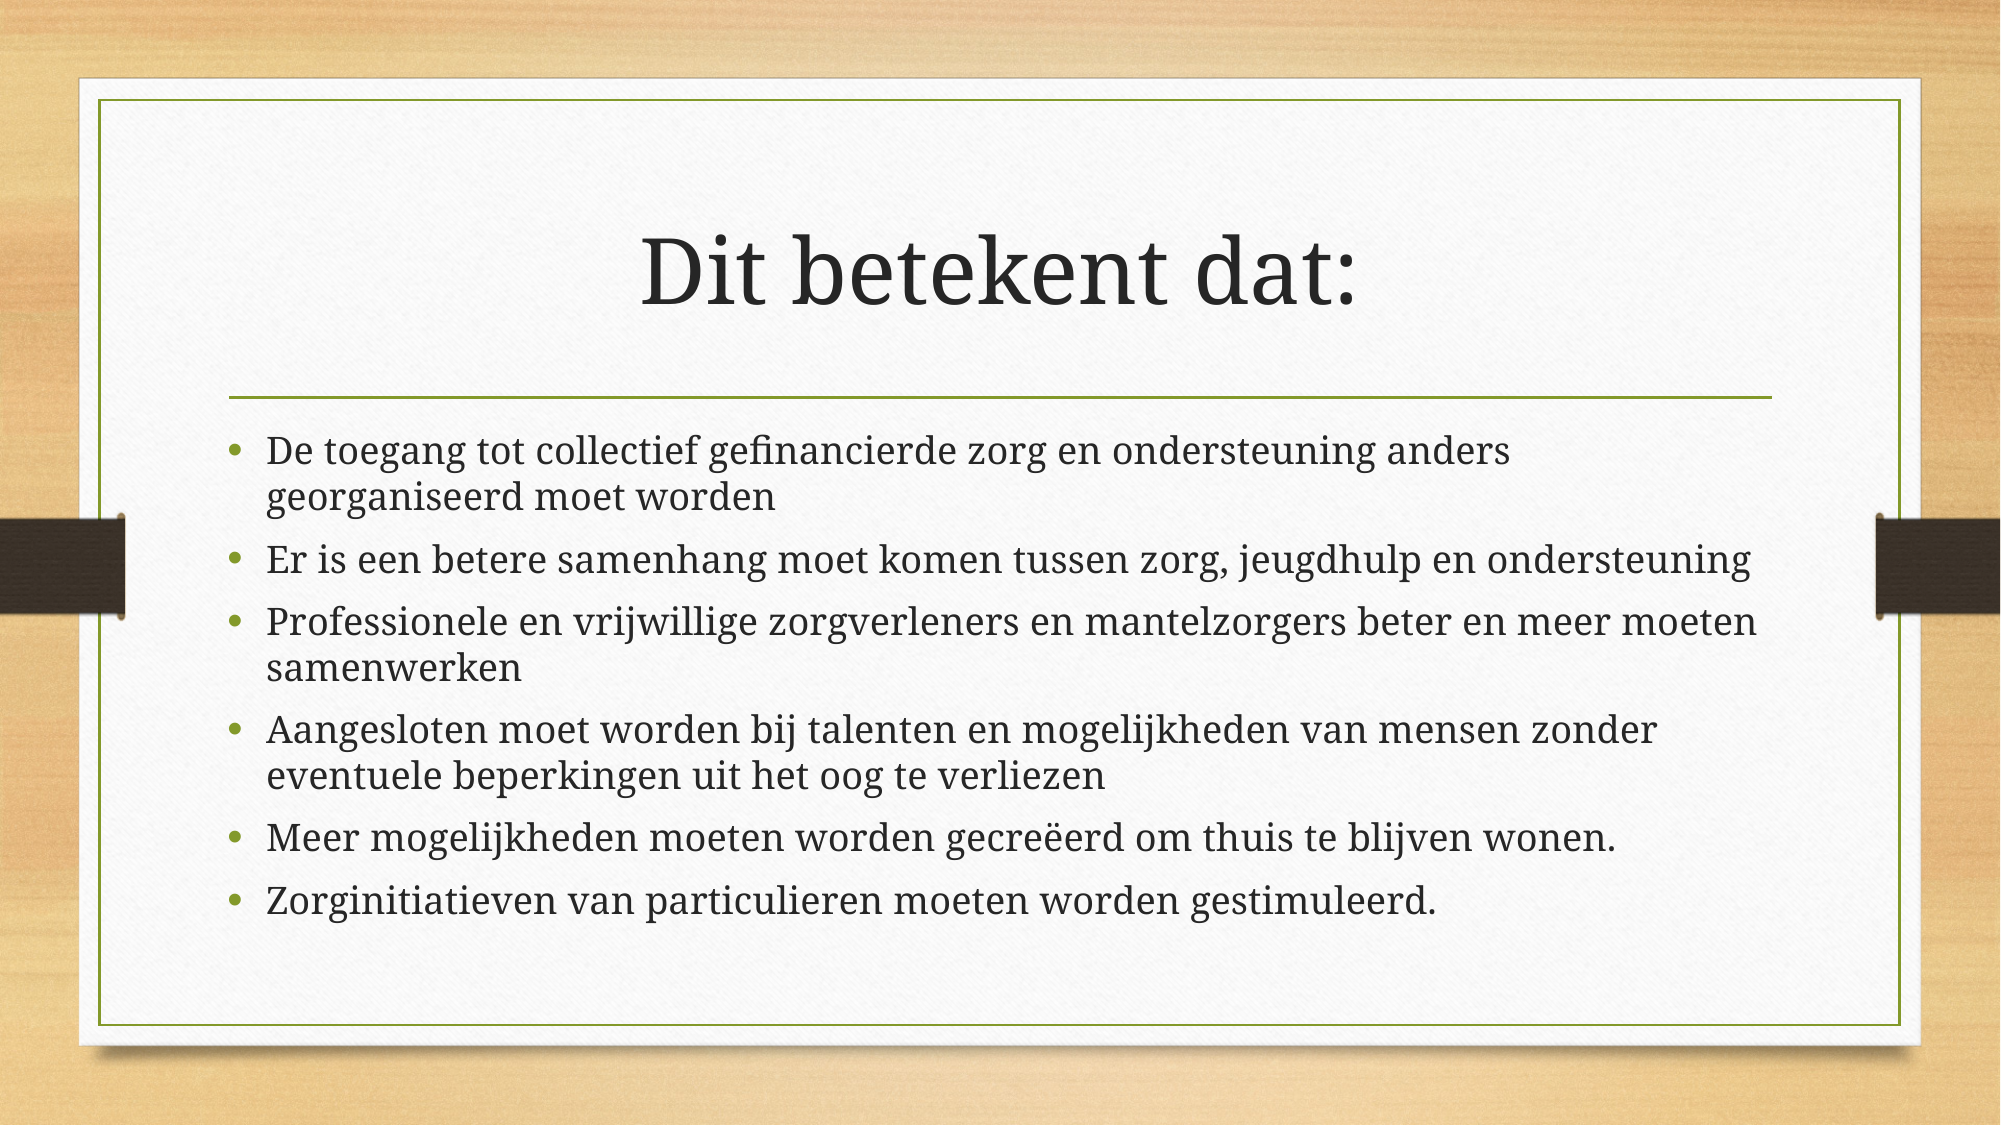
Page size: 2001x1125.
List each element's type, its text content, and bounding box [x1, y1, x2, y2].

title Dit betekent dat: [212, 161, 1788, 375]
list De toegang tot collectief gefinancierde zorg en ondersteuning anders georganiseerd moet worden Er is een betere samenhang moet komen tussen zorg, jeugdhulp en ondersteuning Professionele en vrijwillige zorgverleners en mantelzorgers beter en meer moeten samenwerken Aangesloten moet worden bij talenten en mogelijkheden van mensen zonder eventuele beperkingen uit het oog te verliezen Meer mogelijkheden moeten worden gecreëerd om thuis te blijven wonen. Zorginitiatieven van particulieren moeten worden gestimuleerd. [212, 419, 1788, 964]
picture [0, 0, 2001, 1125]
